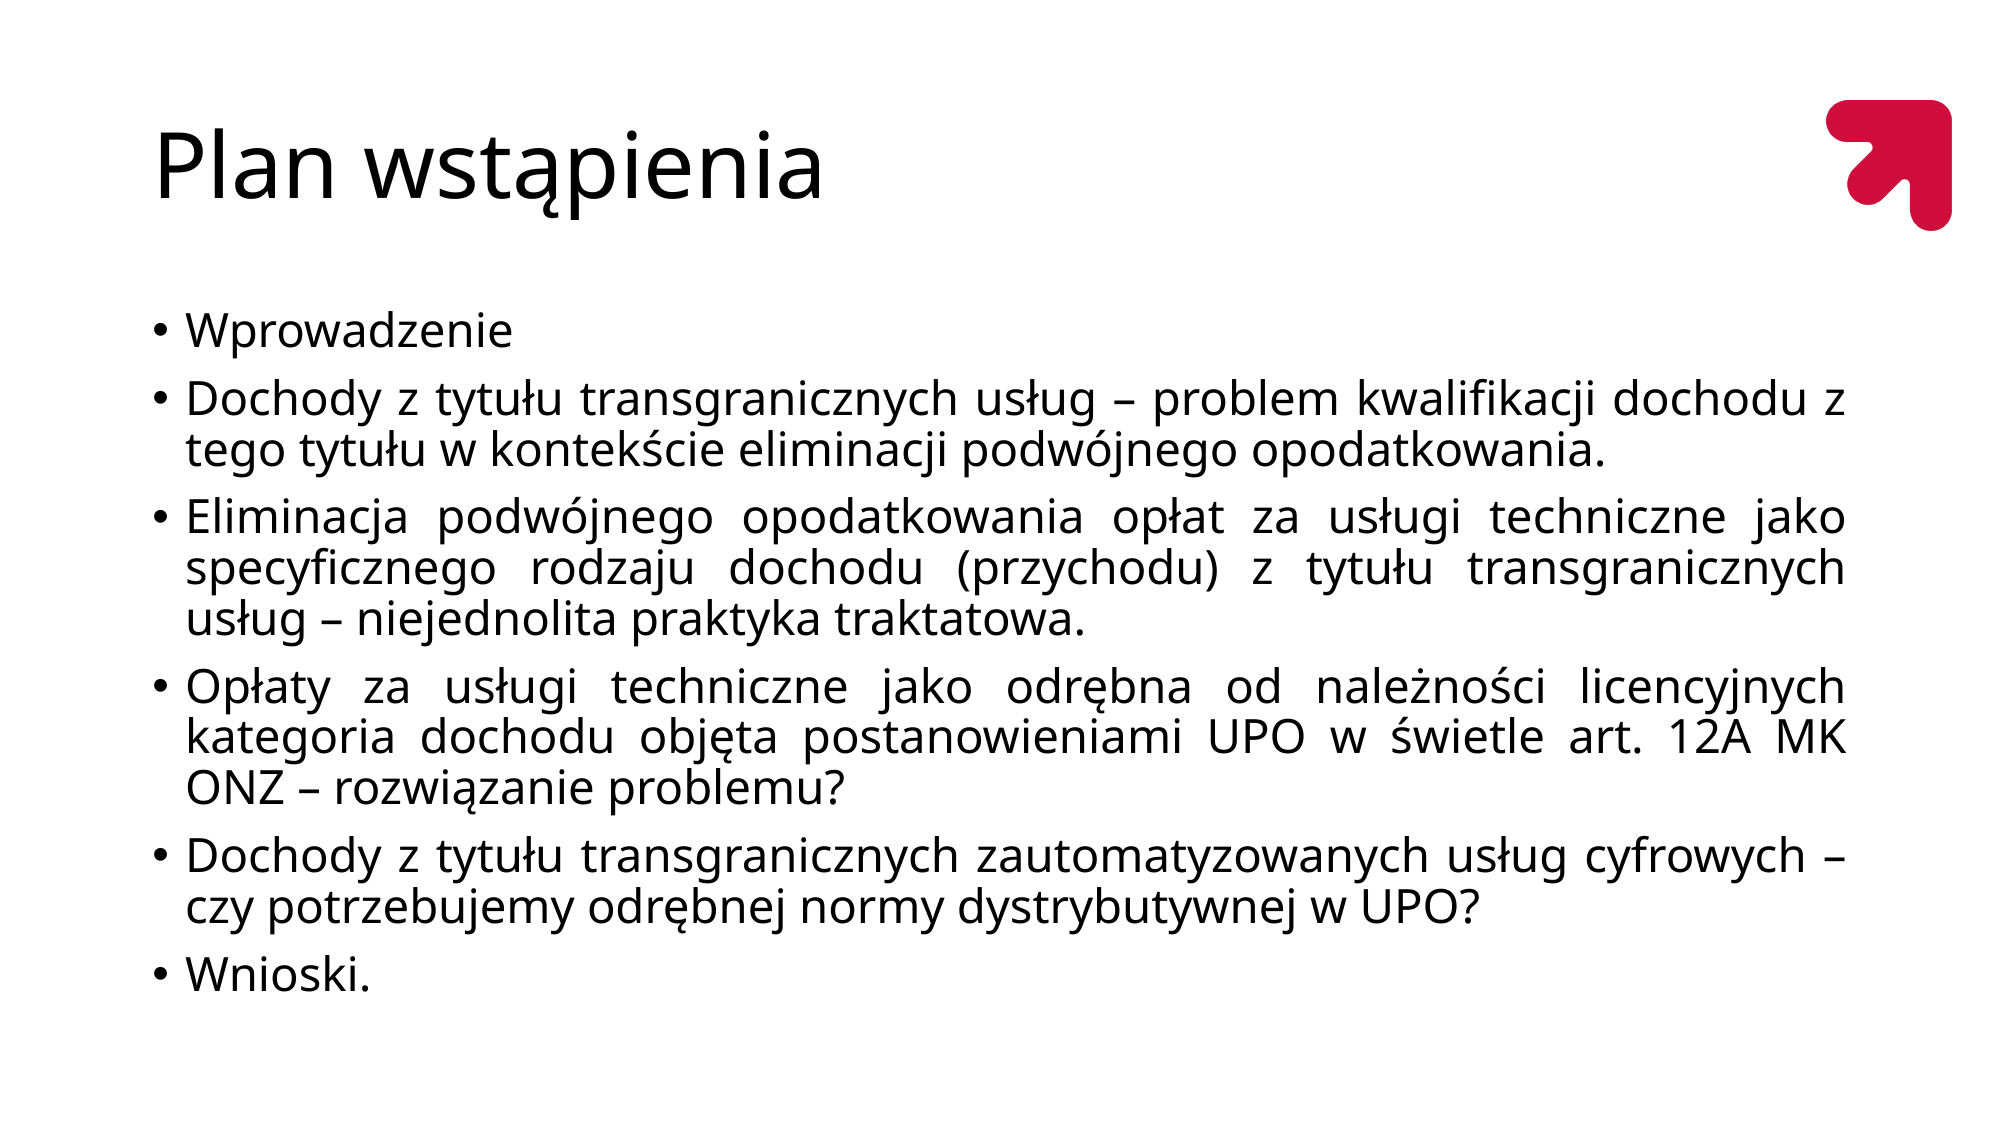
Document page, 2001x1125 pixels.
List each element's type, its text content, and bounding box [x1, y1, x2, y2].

picture [1825, 99, 1952, 232]
list Wprowadzenie Dochody z tytułu transgranicznych usług – problem kwalifikacji dochodu z tego tytułu w kontekście eliminacji podwójnego opodatkowania. Eliminacja podwójnego opodatkowania opłat za usługi techniczne jako specyficznego rodzaju dochodu (przychodu) z tytułu transgranicznych usług – niejednolita praktyka traktatowa. Opłaty za usługi techniczne jako odrębna od należności licencyjnych kategoria dochodu objęta postanowieniami UPO w świetle art. 12A MK ONZ – rozwiązanie problemu? Dochody z tytułu transgranicznych zautomatyzowanych usług cyfrowych – czy potrzebujemy odrębnej normy dystrybutywnej w UPO? Wnioski. [137, 299, 1863, 1014]
title Plan wstąpienia [137, 59, 1863, 278]
